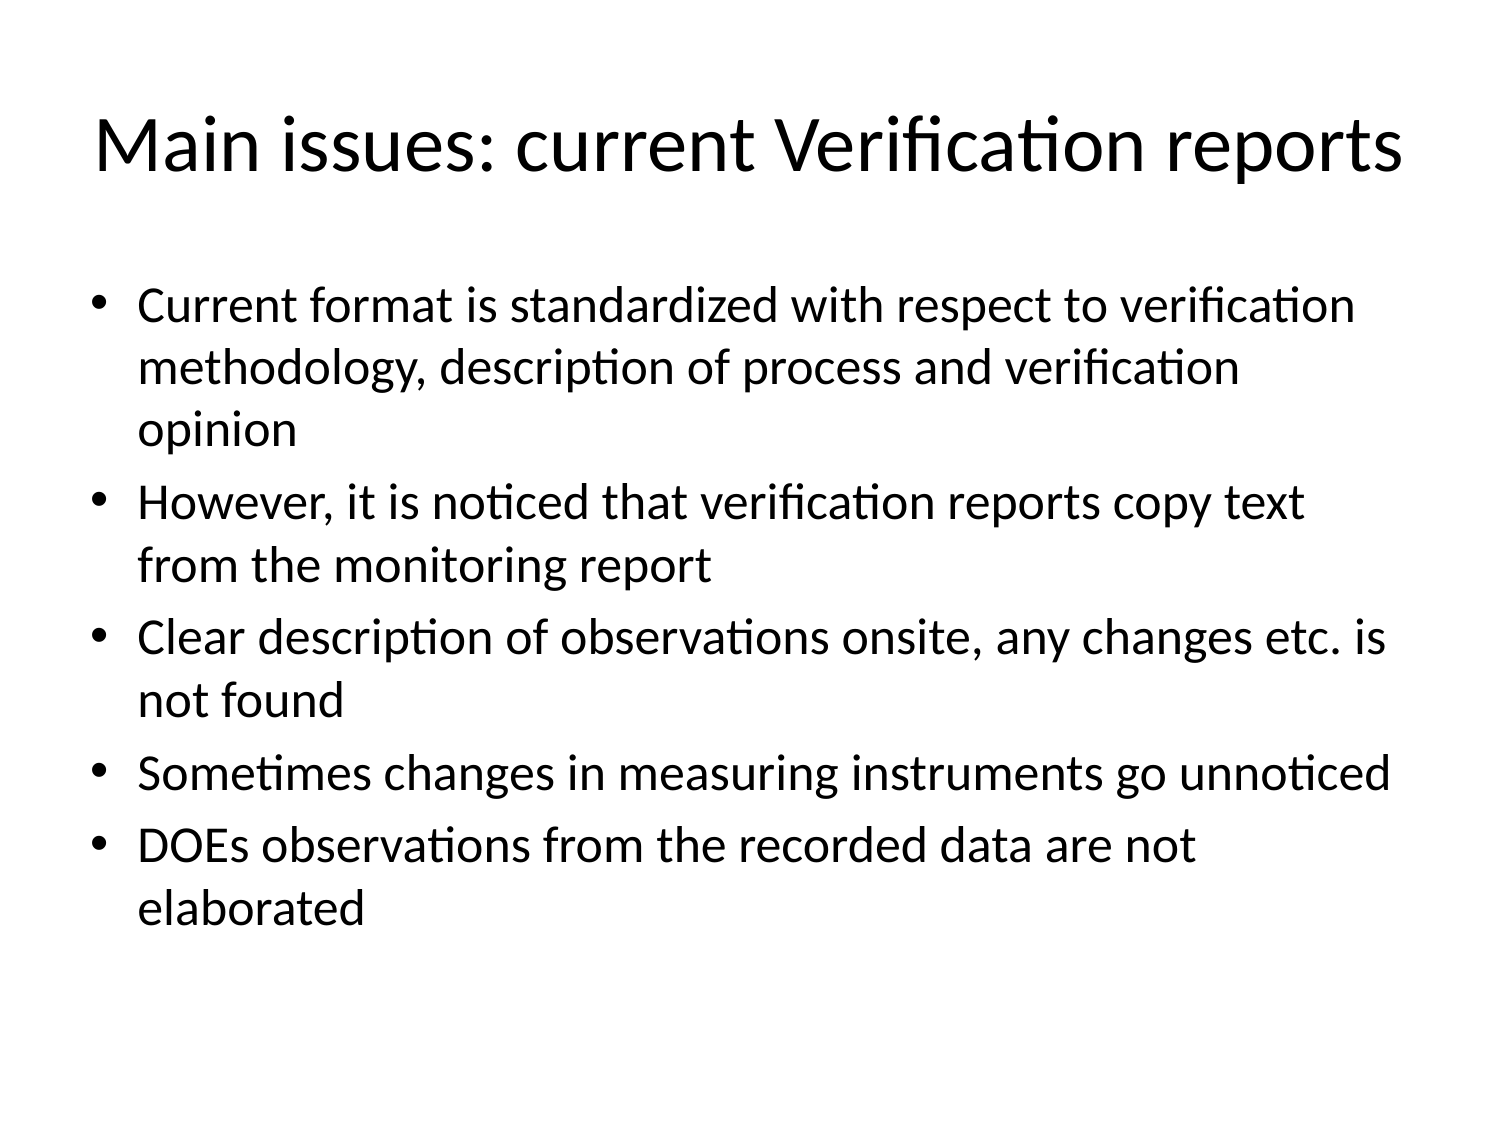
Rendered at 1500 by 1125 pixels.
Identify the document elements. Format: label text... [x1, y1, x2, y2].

title Main issues: current Verification reports [0, 45, 1500, 233]
list Current format is standardized with respect to verification methodology, description of process and verification opinion However, it is noticed that verification reports copy text from the monitoring report Clear description of observations onsite, any changes etc. is not found Sometimes changes in measuring instruments go unnoticed DOEs observations from the recorded data are not elaborated [75, 262, 1425, 1005]
